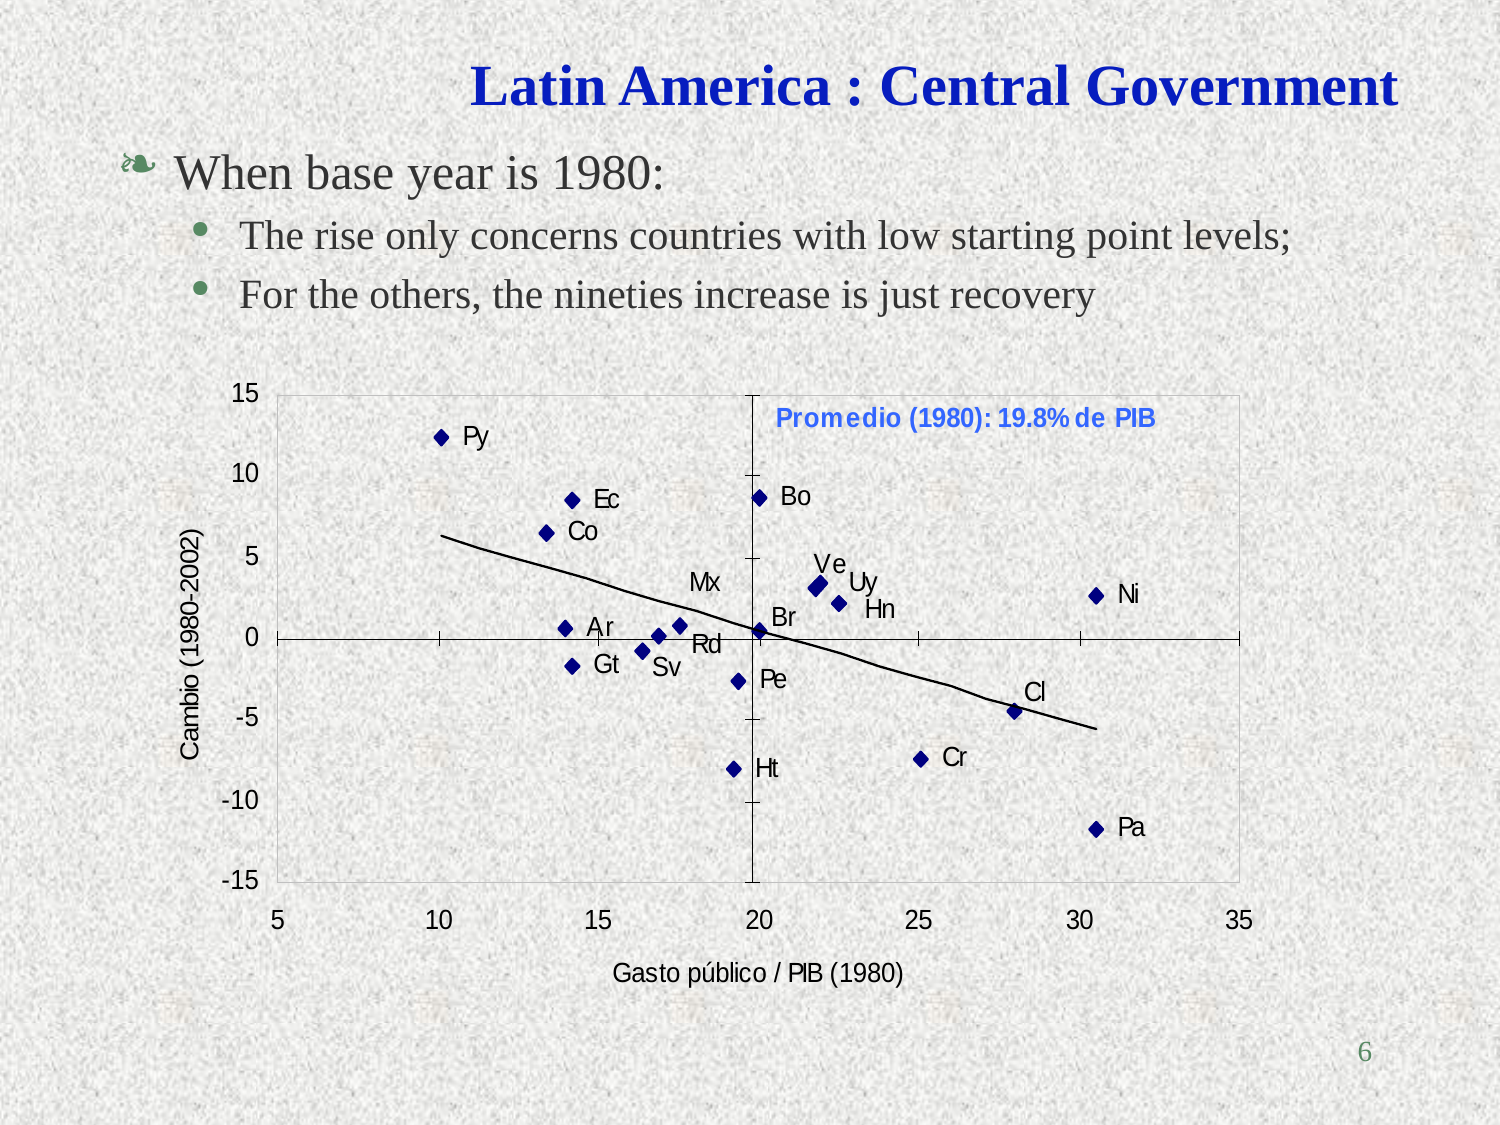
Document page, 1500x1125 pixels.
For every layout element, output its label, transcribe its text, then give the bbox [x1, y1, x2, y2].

slide_number 6 [1074, 1024, 1388, 1101]
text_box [125, 329, 1295, 1048]
picture [0, 0, 1500, 1125]
title Latin America : Central Government [79, 0, 1415, 126]
text_box When base year is 1980: The rise only concerns countries with low starting point levels; For the others, the nineties increase is just recovery [102, 132, 1378, 389]
